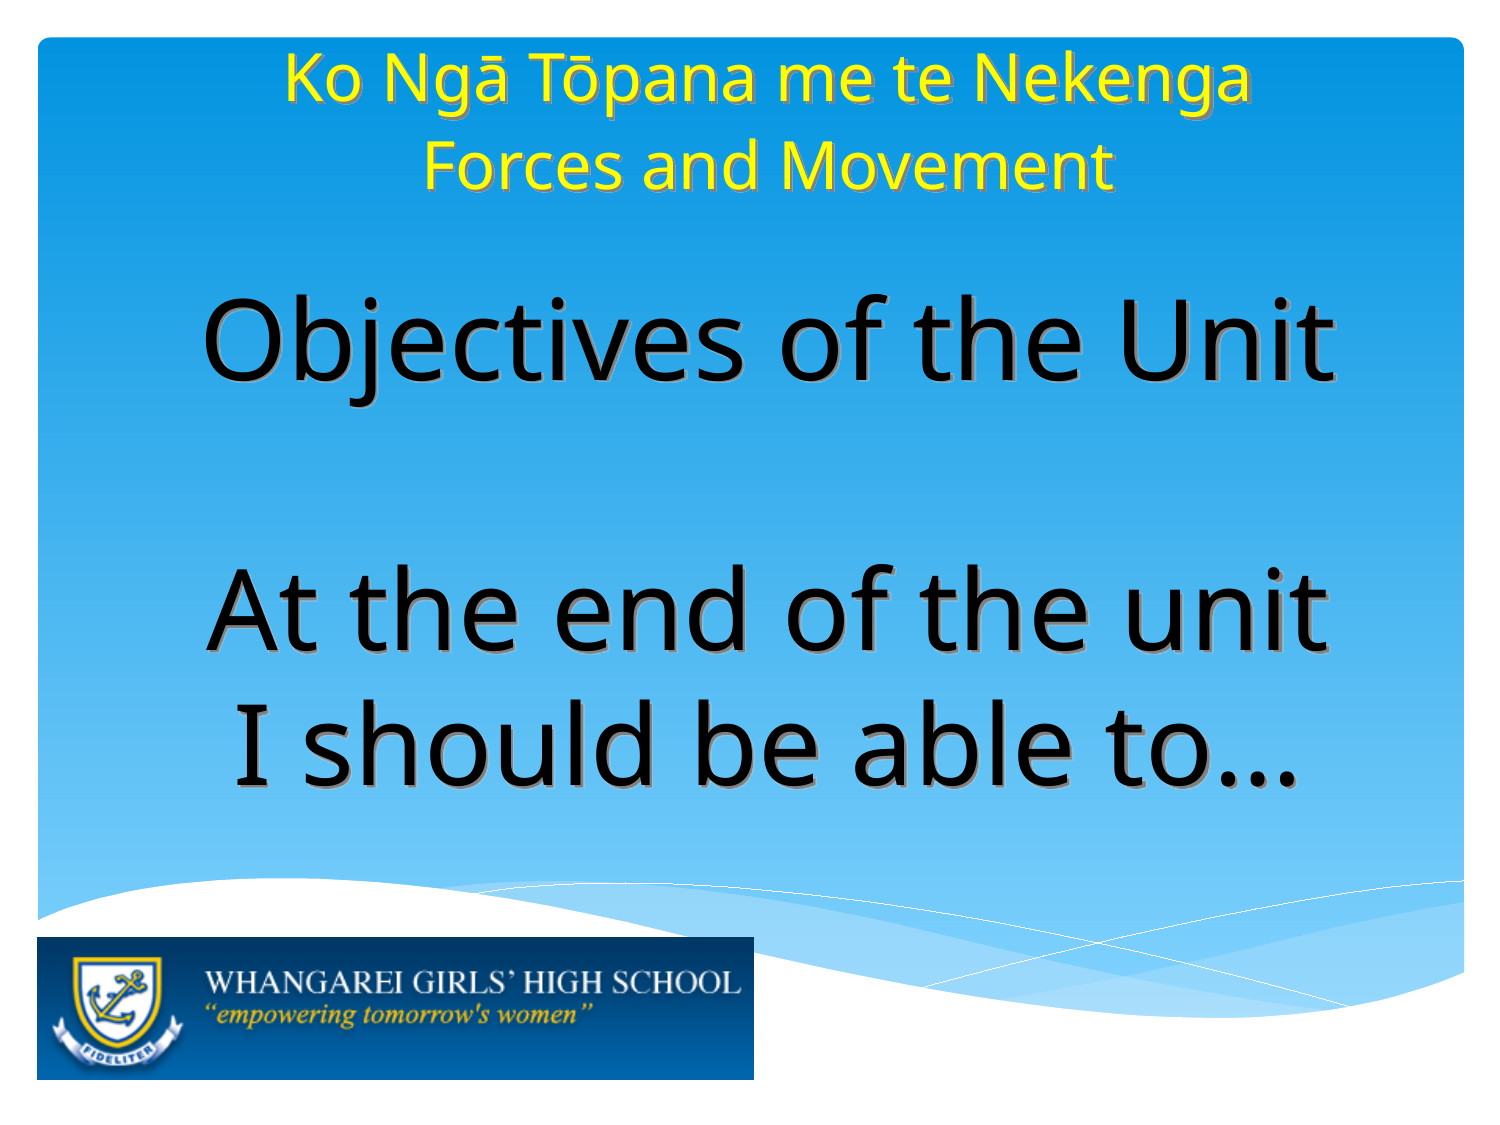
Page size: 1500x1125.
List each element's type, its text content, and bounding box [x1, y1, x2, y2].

text_box Forces and Movement [162, 112, 1375, 162]
text_box Objectives of the Unit At the end of the unit I should be able to… [162, 162, 1375, 913]
picture [37, 937, 754, 1080]
text_box Ko Ngā Tōpana me te Nekenga [162, 24, 1375, 112]
